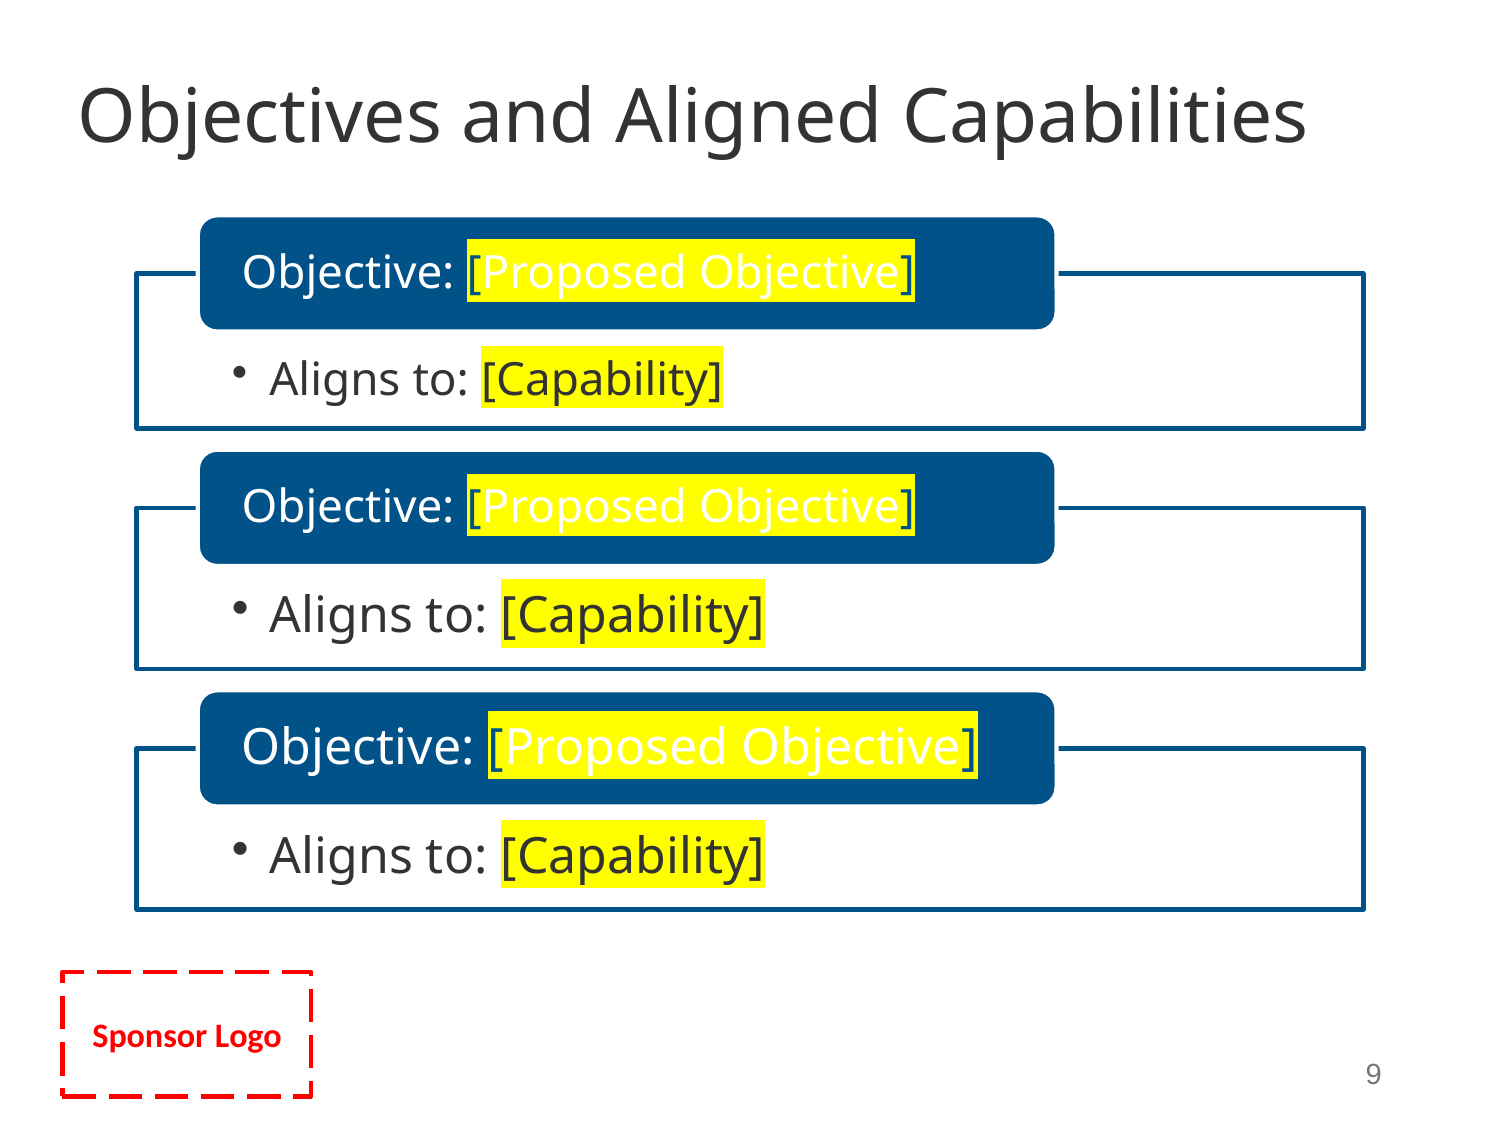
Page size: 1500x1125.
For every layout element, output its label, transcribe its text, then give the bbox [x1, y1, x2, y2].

title Objectives and Aligned Capabilities [62, 31, 1397, 195]
slide_number 9 [1059, 1042, 1397, 1103]
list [136, 205, 1364, 920]
